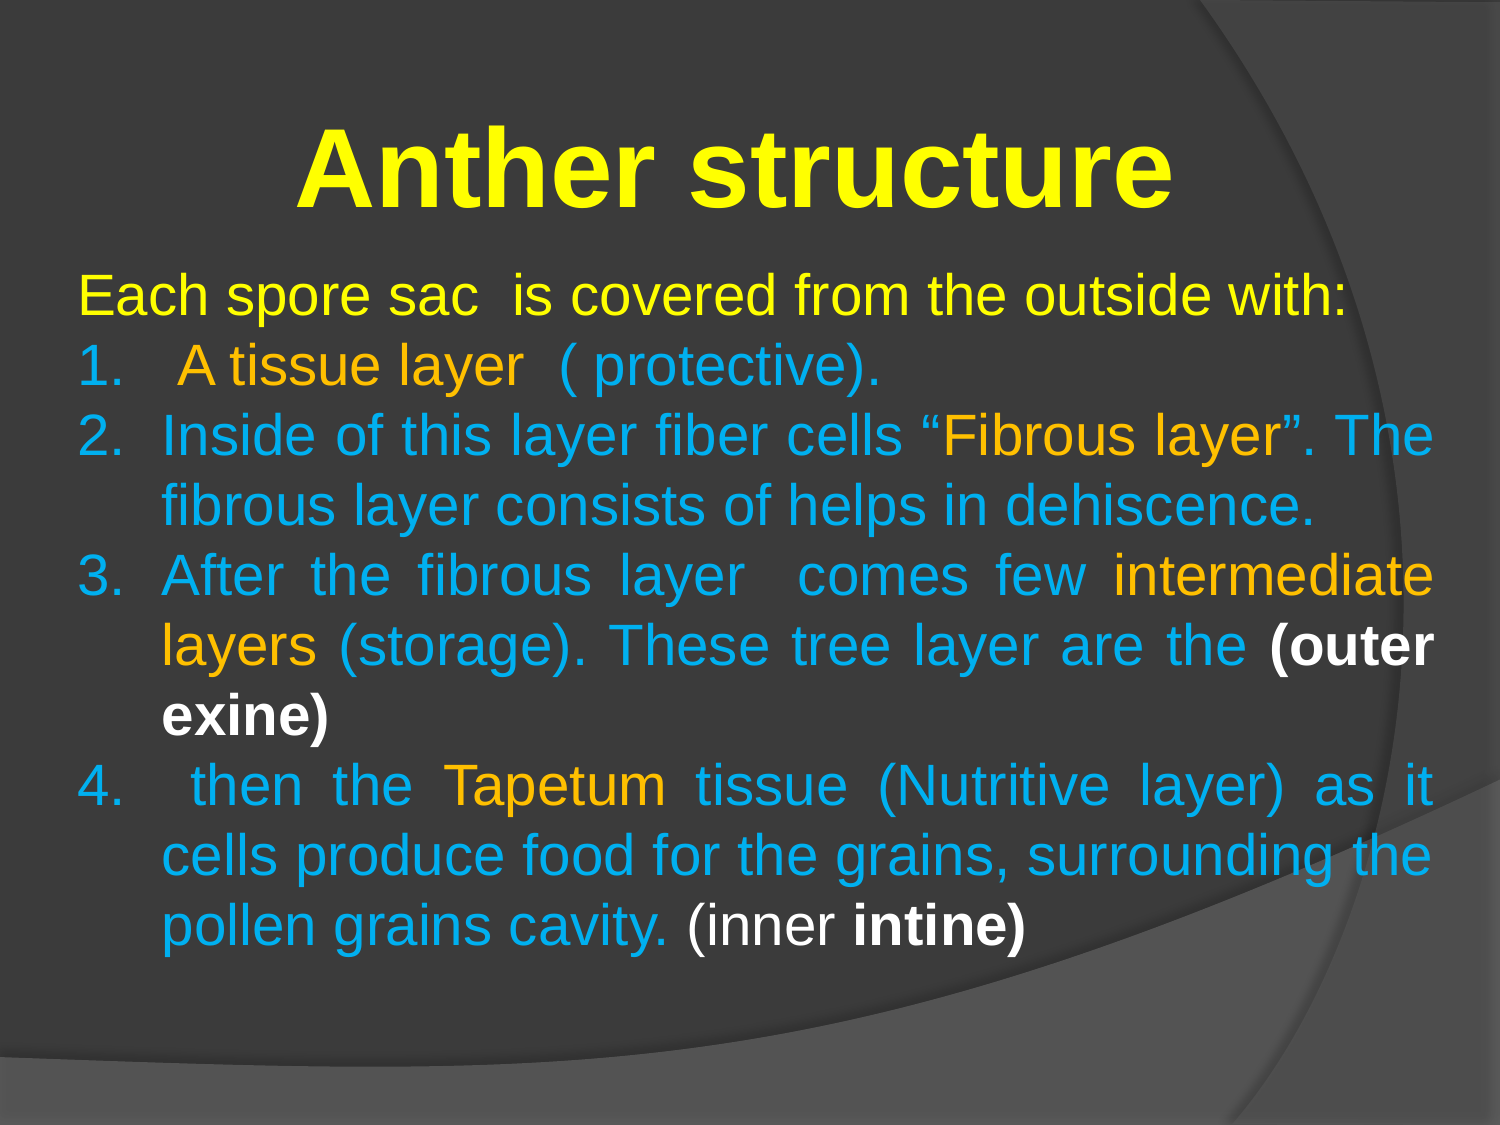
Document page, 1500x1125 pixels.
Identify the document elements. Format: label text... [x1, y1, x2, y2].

text_box Anther structure [279, 87, 1191, 238]
text_box Each spore sac is covered from the outside with: A tissue layer ( protective). Inside of this layer fiber cells “Fibrous layer”. The fibrous layer consists of helps in dehiscence. After the fibrous layer comes few intermediate layers (storage). These tree layer are the (outer exine) then the Tapetum tissue (Nutritive layer) as it cells produce food for the grains, surrounding the pollen grains cavity. (inner intine) [62, 249, 1450, 1035]
